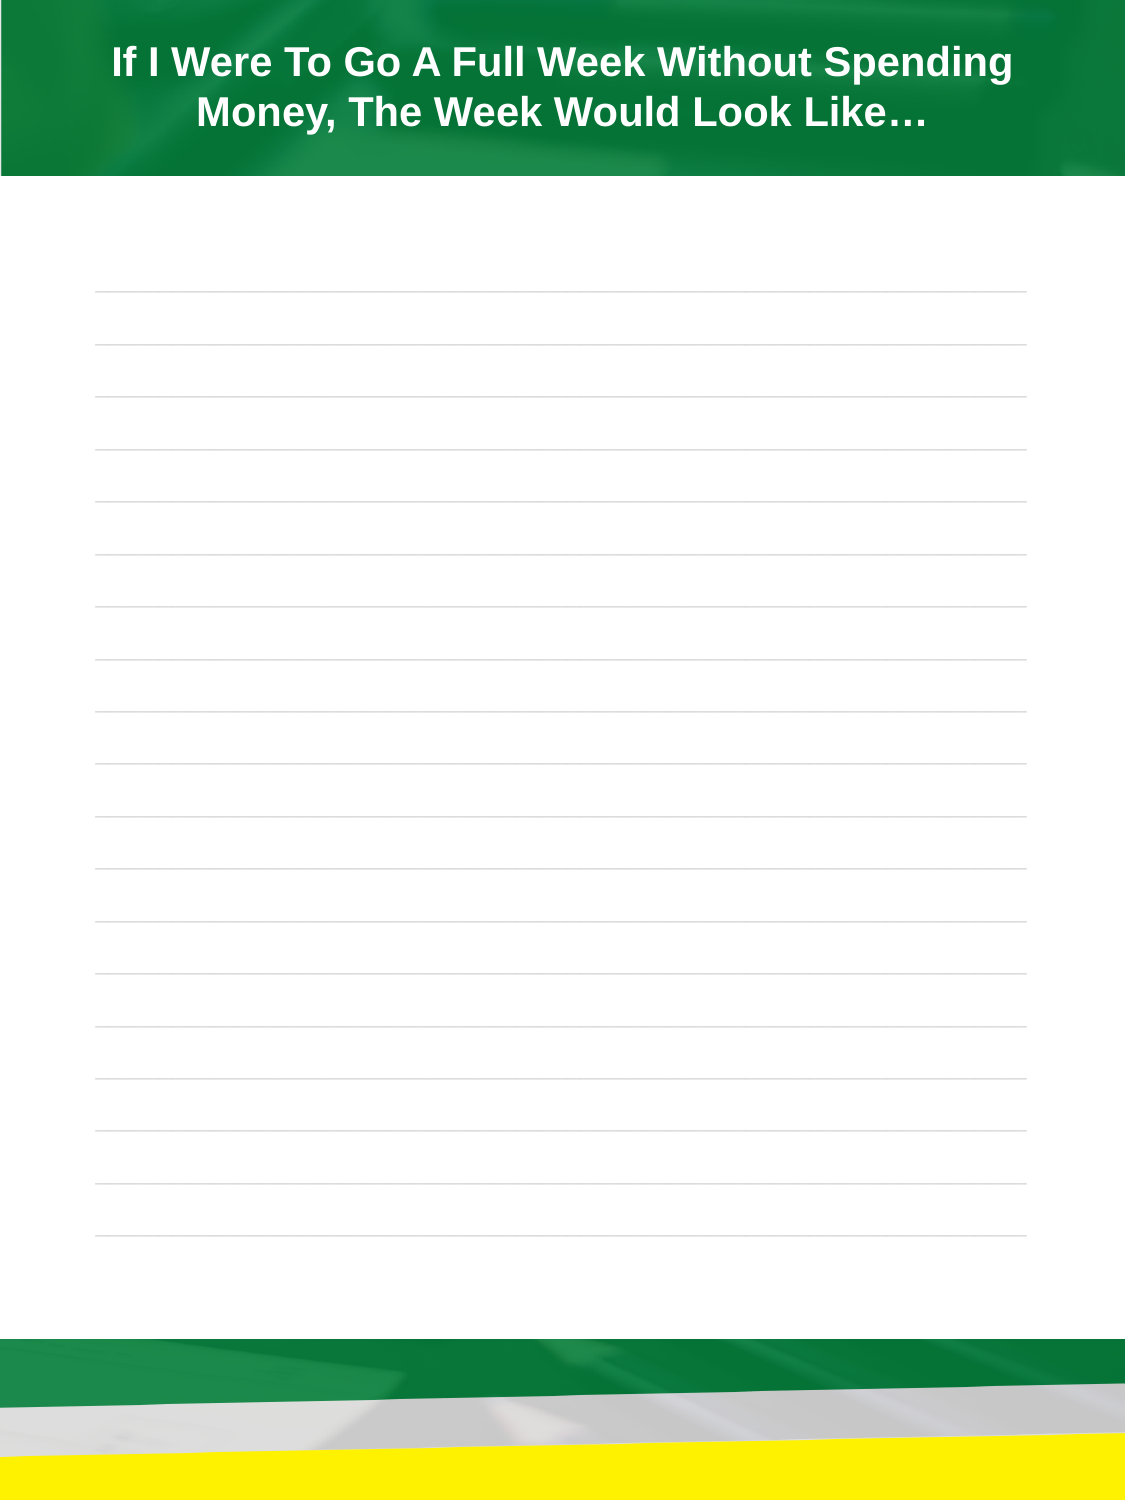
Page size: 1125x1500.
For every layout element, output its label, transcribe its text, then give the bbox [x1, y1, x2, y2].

text_box _________________________________________________________________________ _________________________________________________________________________ _________________________________________________________________________ _________________________________________________________________________ _________________________________________________________________________ _________________________________________________________________________ _________________________________________________________________________ _________________________________________________________________________ _________________________________________________________________________ _________________________________________________________________________ _________________________________________________________________________ _________________________________________________________________________ _________________________________________________________________________ _________________________________________________________________________ _________________________________________________________________________ _________________________________________________________________________ _________________________________________________________________________ _________________________________________________________________________ _________________________________________________________________________ [80, 258, 1045, 1245]
picture [0, 1339, 1125, 1500]
picture [0, 0, 1125, 176]
